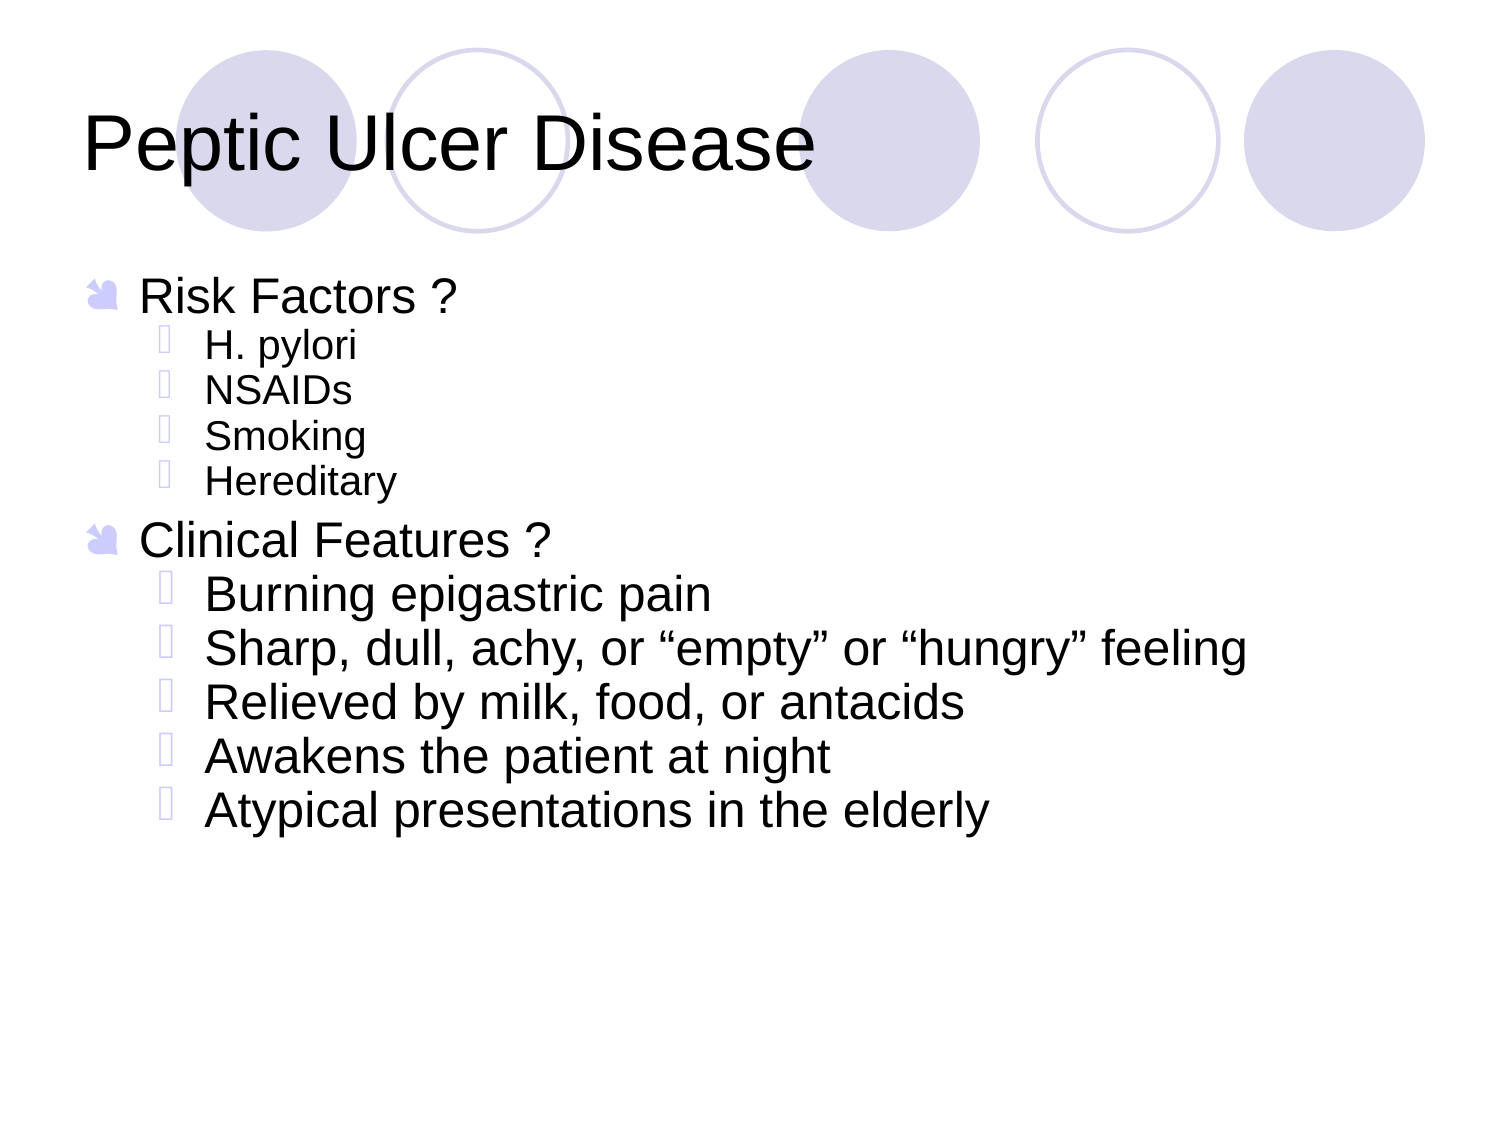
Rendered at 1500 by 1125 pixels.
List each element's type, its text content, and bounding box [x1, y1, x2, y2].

title Peptic Ulcer Disease [74, 44, 1426, 234]
list Risk Factors ? H. pylori NSAIDs Smoking Hereditary Clinical Features ? Burning epigastric pain Sharp, dull, achy, or “empty” or “hungry” feeling Relieved by milk, food, or antacids Awakens the patient at night Atypical presentations in the elderly [74, 261, 1426, 1007]
